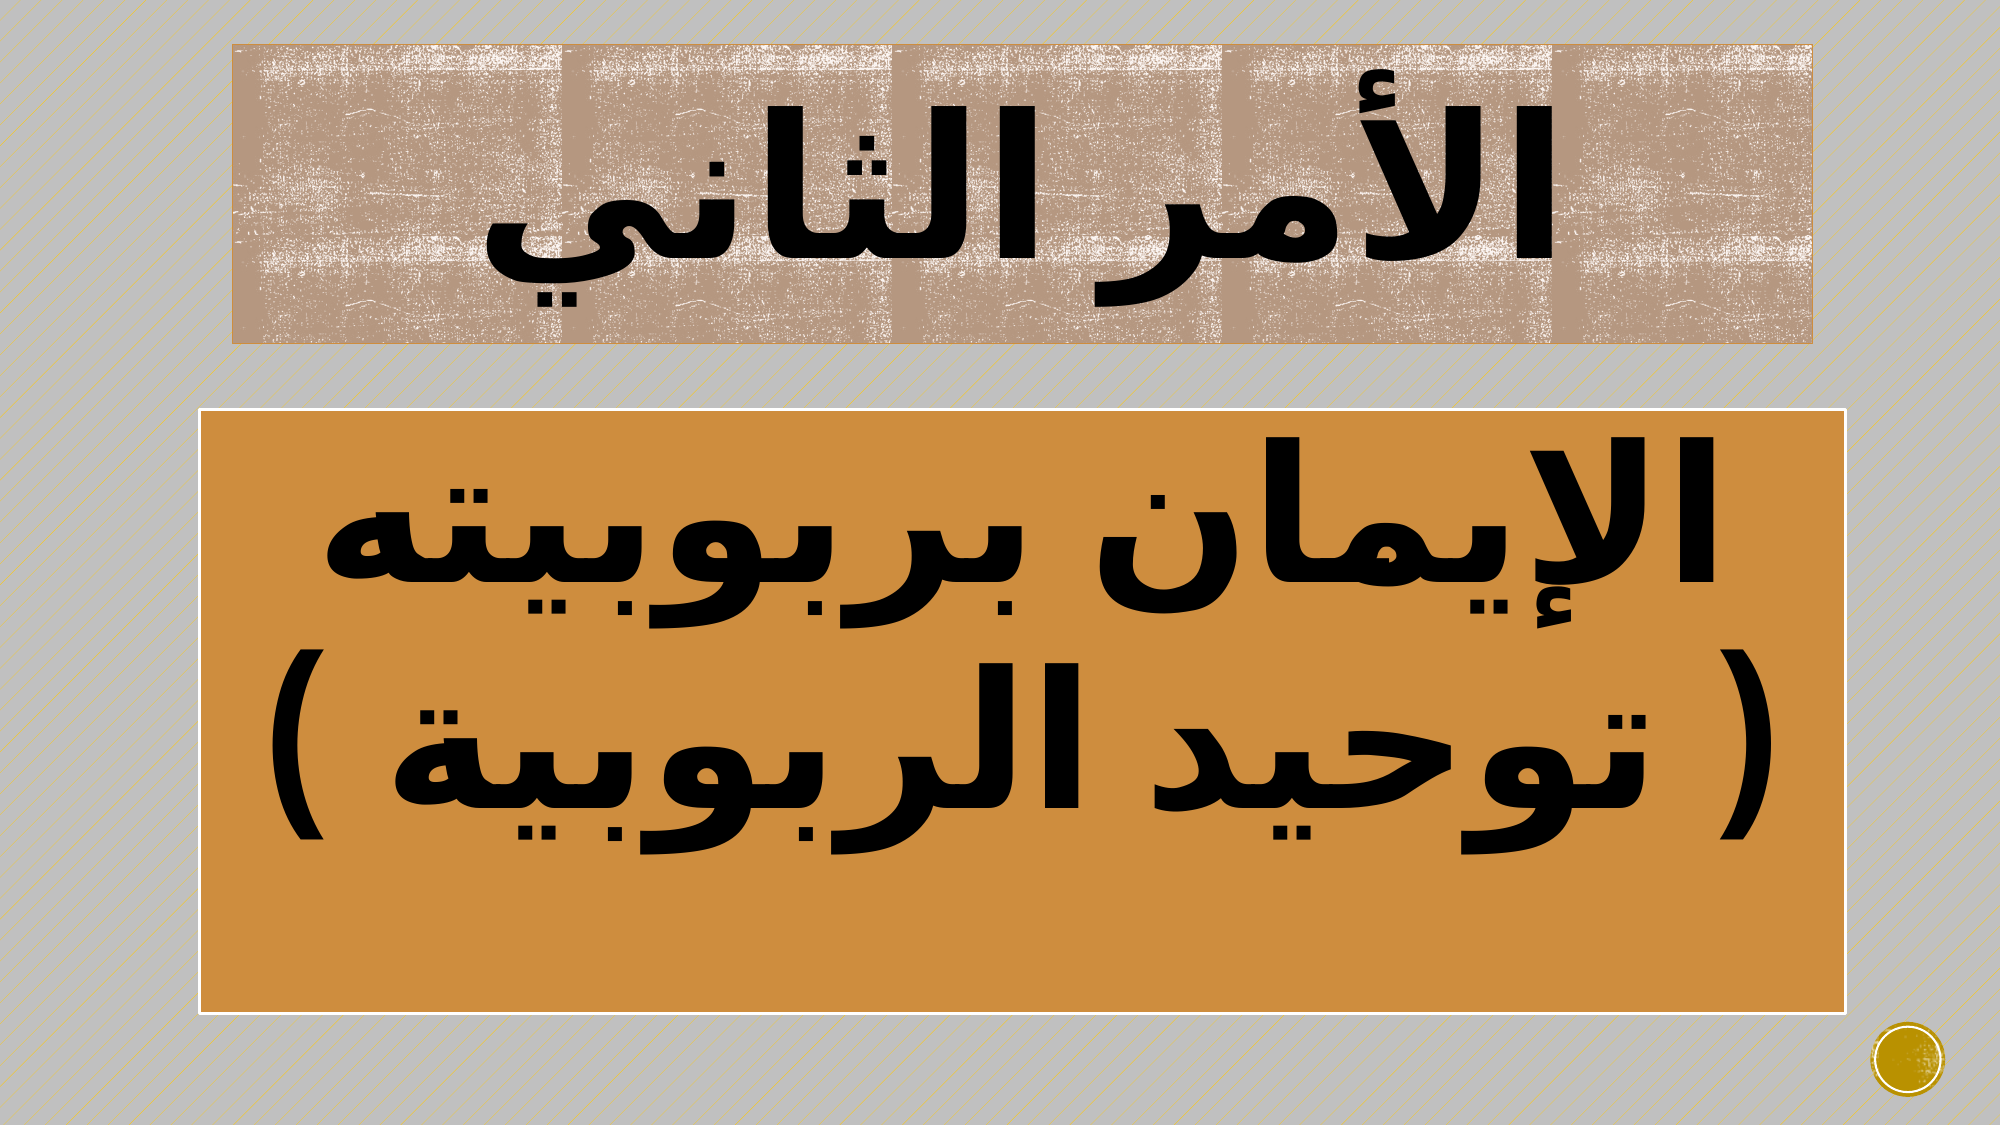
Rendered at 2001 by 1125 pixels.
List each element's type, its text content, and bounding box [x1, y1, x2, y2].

list الإيمان بربوبيته ( توحيد الربوبية ) [198, 408, 1847, 1015]
title الأمر الثاني [232, 44, 1813, 344]
